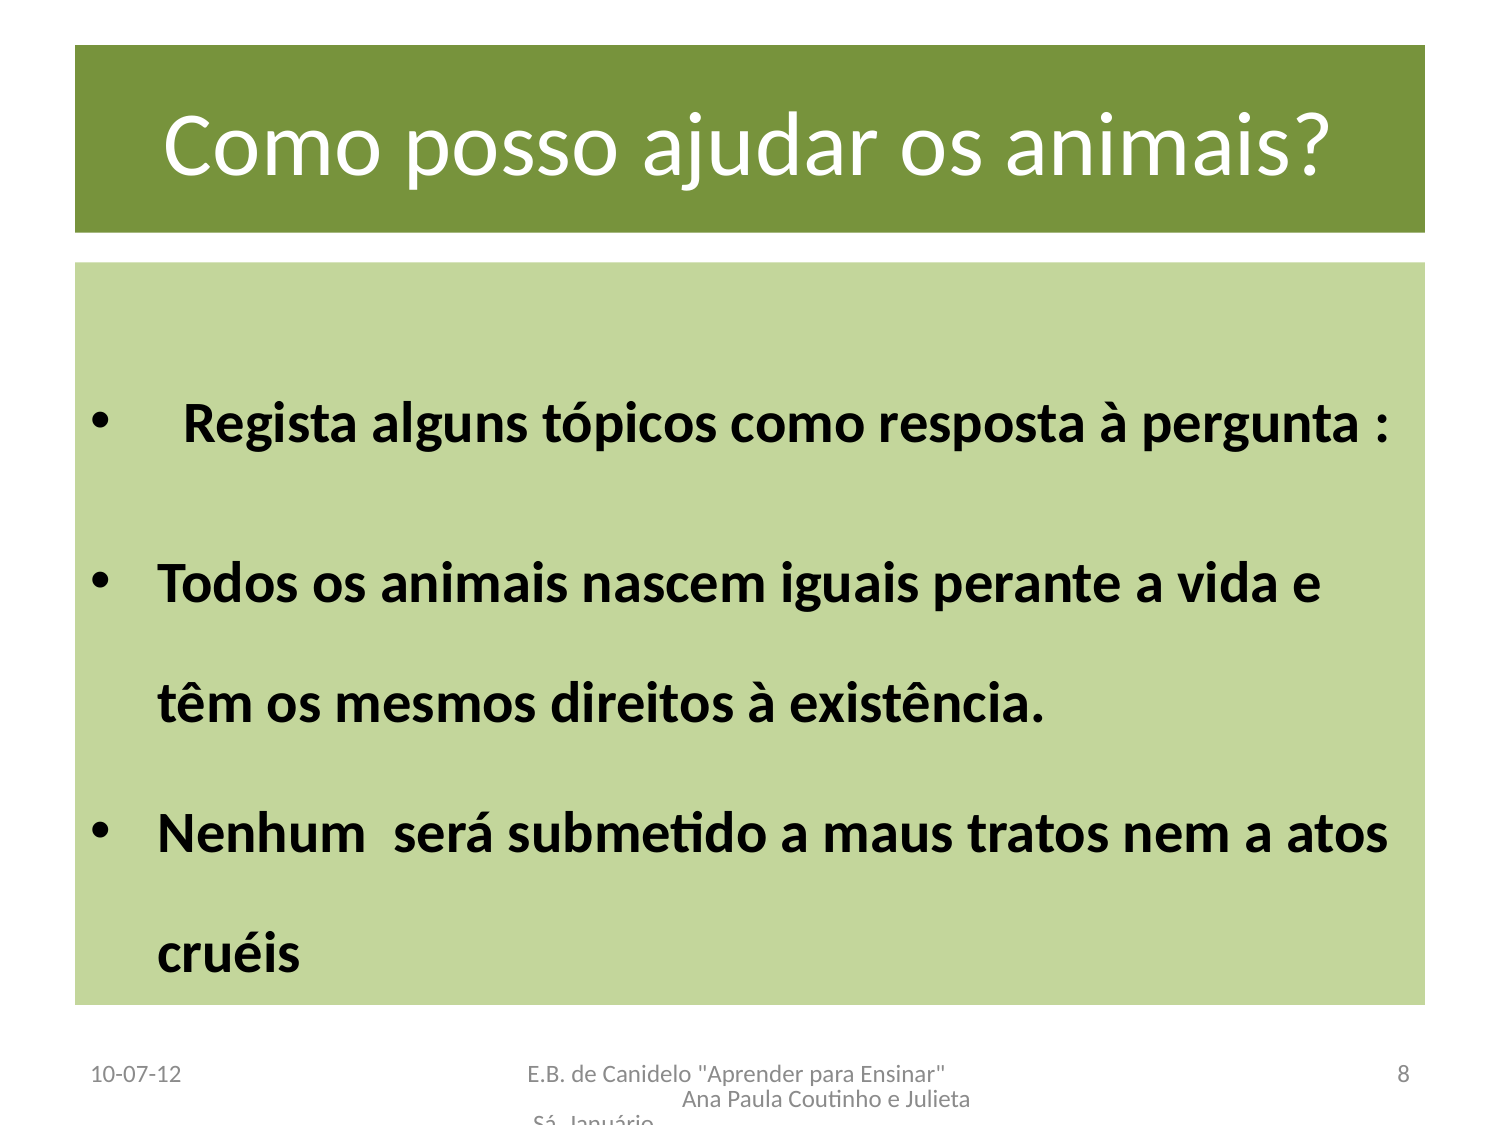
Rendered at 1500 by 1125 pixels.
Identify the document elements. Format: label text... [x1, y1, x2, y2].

slide_number 8 [1074, 1042, 1425, 1103]
footer E.B. de Canidelo "Aprender para Ensinar" Ana Paula Coutinho e Julieta Sá Januário [512, 1042, 988, 1103]
list Regista alguns tópicos como resposta à pergunta : Todos os animais nascem iguais perante a vida e têm os mesmos direitos à existência. Nenhum será submetido a maus tratos nem a atos cruéis [75, 262, 1425, 1005]
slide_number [75, 1042, 425, 1103]
title Como posso ajudar os animais? [75, 45, 1425, 233]
